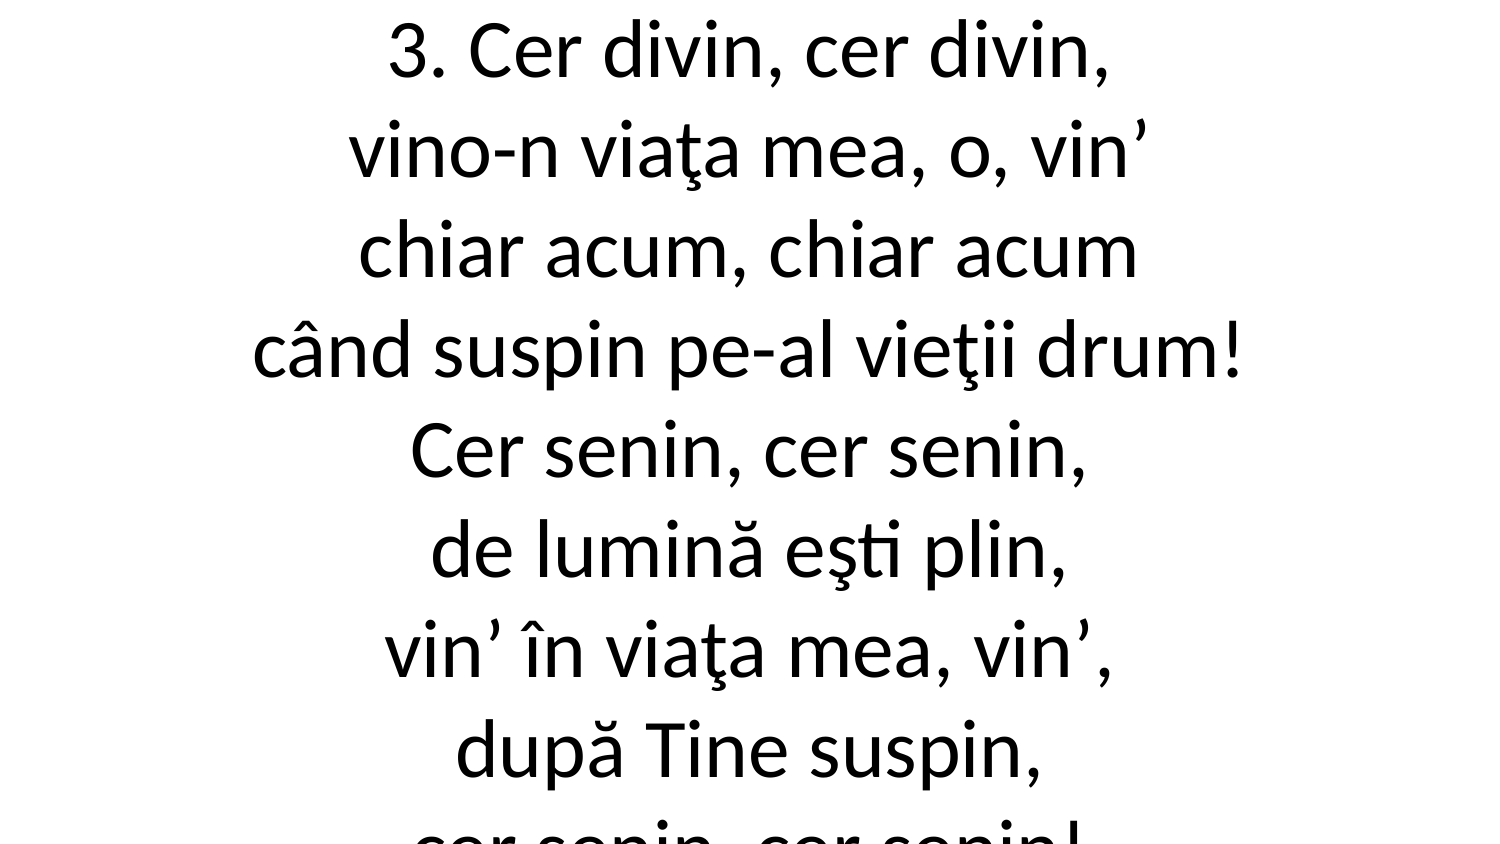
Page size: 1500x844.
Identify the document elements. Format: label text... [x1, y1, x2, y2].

text_box 3. Cer divin, cer divin, vino-n viaţa mea, o, vinʼ chiar acum, chiar acum când suspin pe-al vieţii drum! Cer senin, cer senin, de lumină eşti plin, vinʼ în viaţa mea, vinʼ, după Tine suspin, cer senin, cer senin! [237, 0, 1263, 844]
